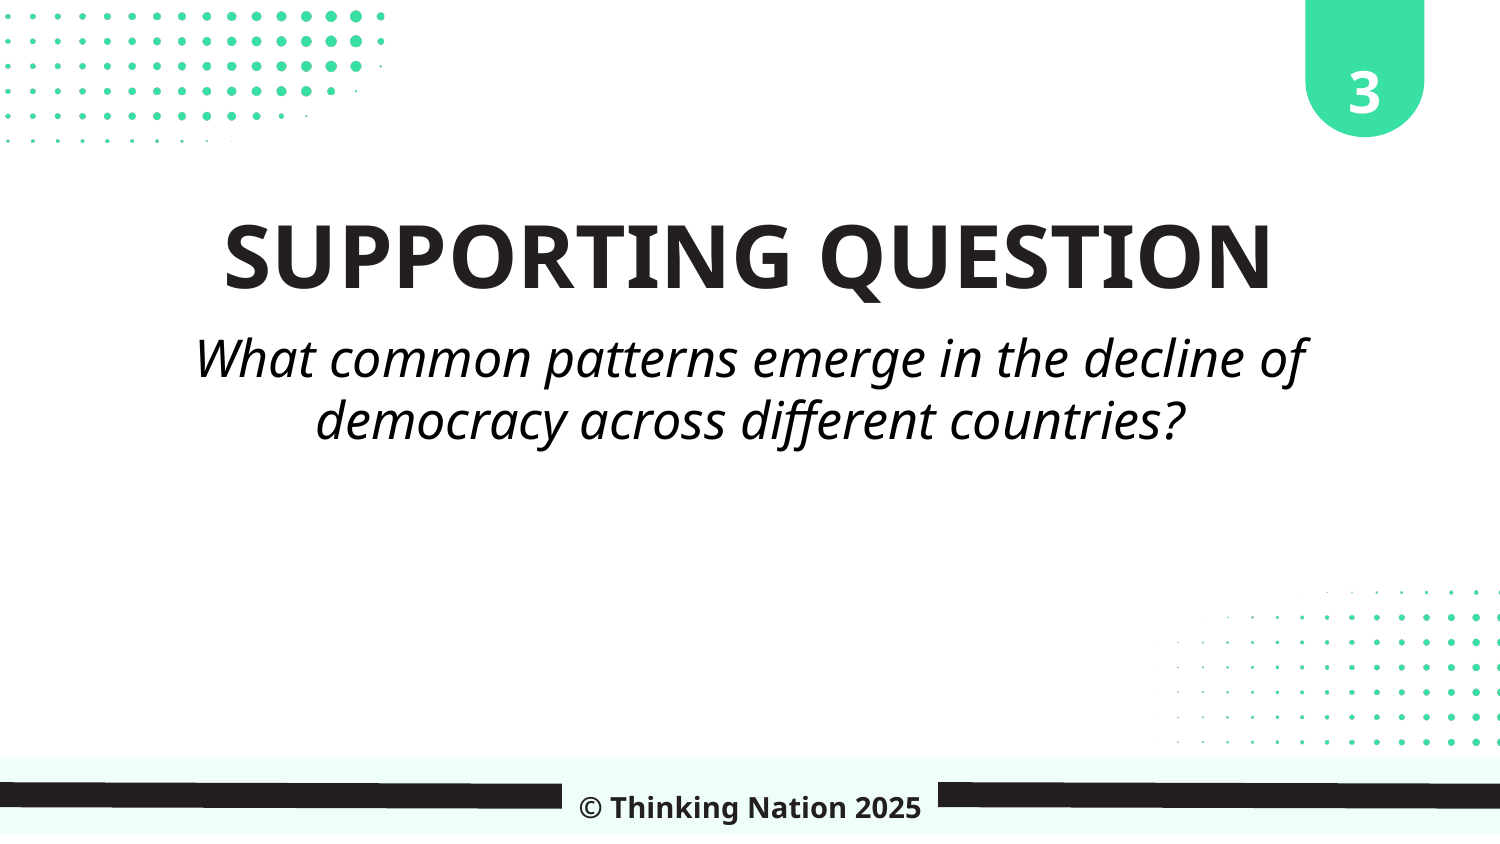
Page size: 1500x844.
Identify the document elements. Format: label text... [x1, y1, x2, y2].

text_box [0, 0, 385, 144]
text_box What common patterns emerge in the decline of democracy across different countries? [146, 324, 1353, 451]
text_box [0, 756, 1500, 835]
text_box SUPPORTING QUESTION [209, 159, 1291, 307]
text_box [1128, 590, 1500, 755]
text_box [1300, 0, 1430, 138]
